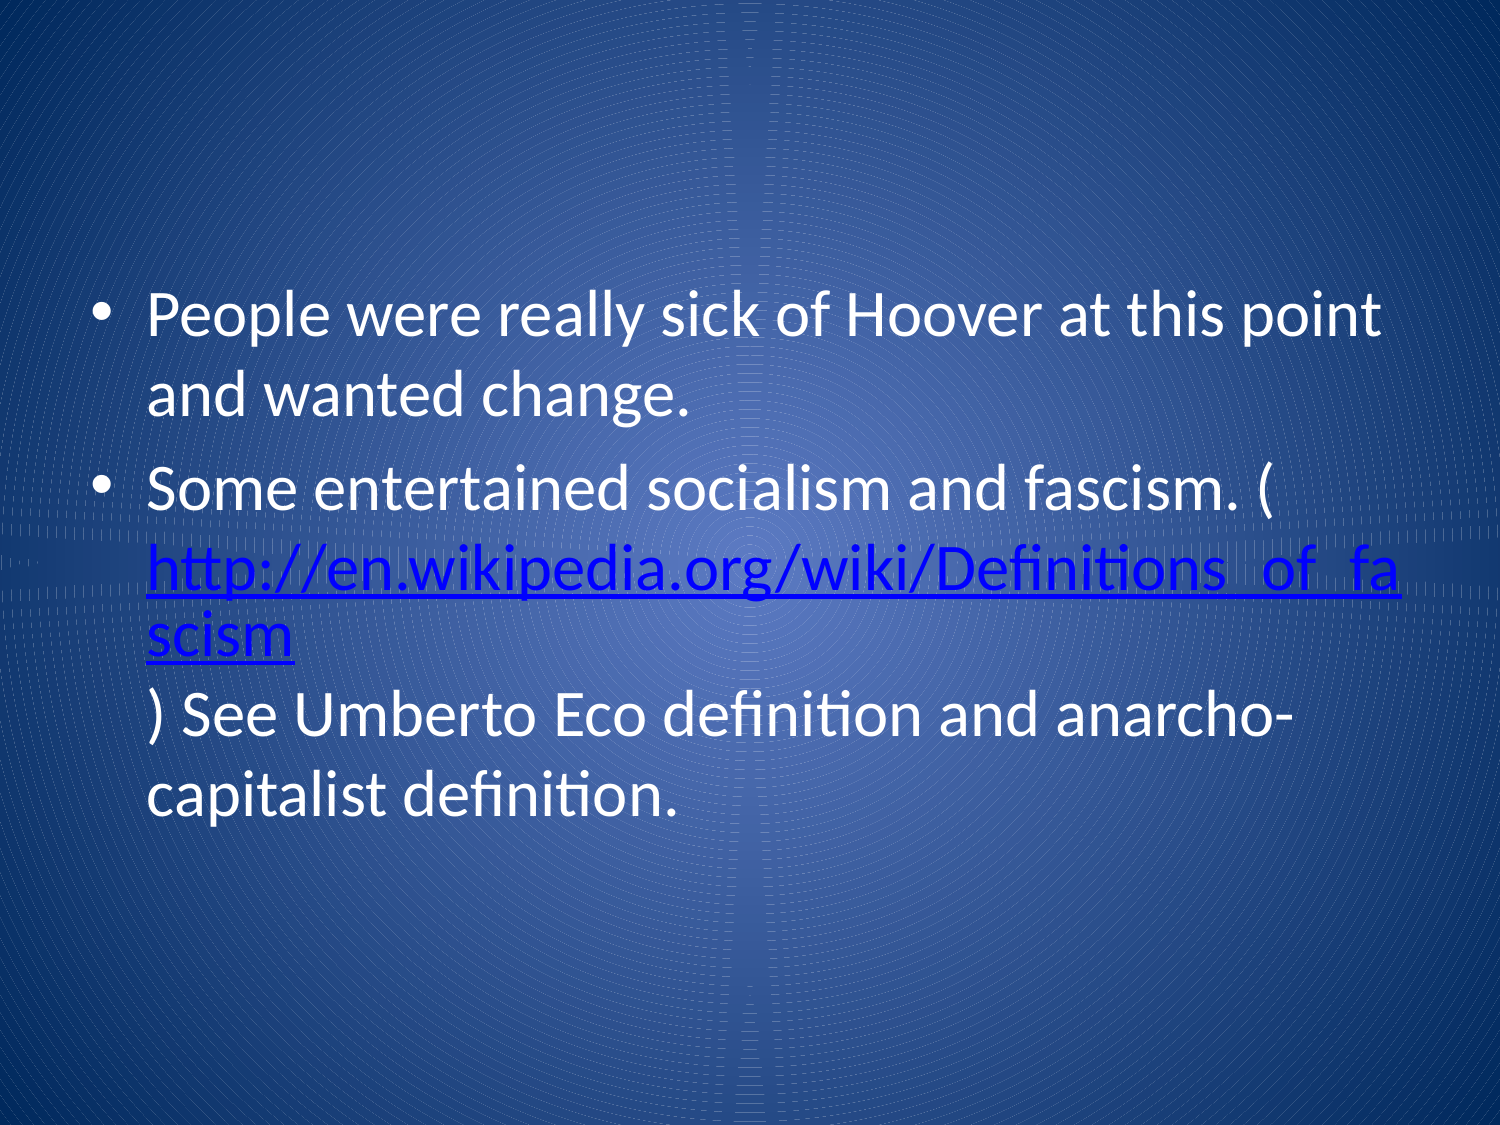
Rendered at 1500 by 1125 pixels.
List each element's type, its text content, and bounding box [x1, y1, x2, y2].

list People were really sick of Hoover at this point and wanted change. Some entertained socialism and fascism. (http://en.wikipedia.org/wiki/Definitions_of_fascism) See Umberto Eco definition and anarcho-capitalist definition. [75, 262, 1425, 1005]
